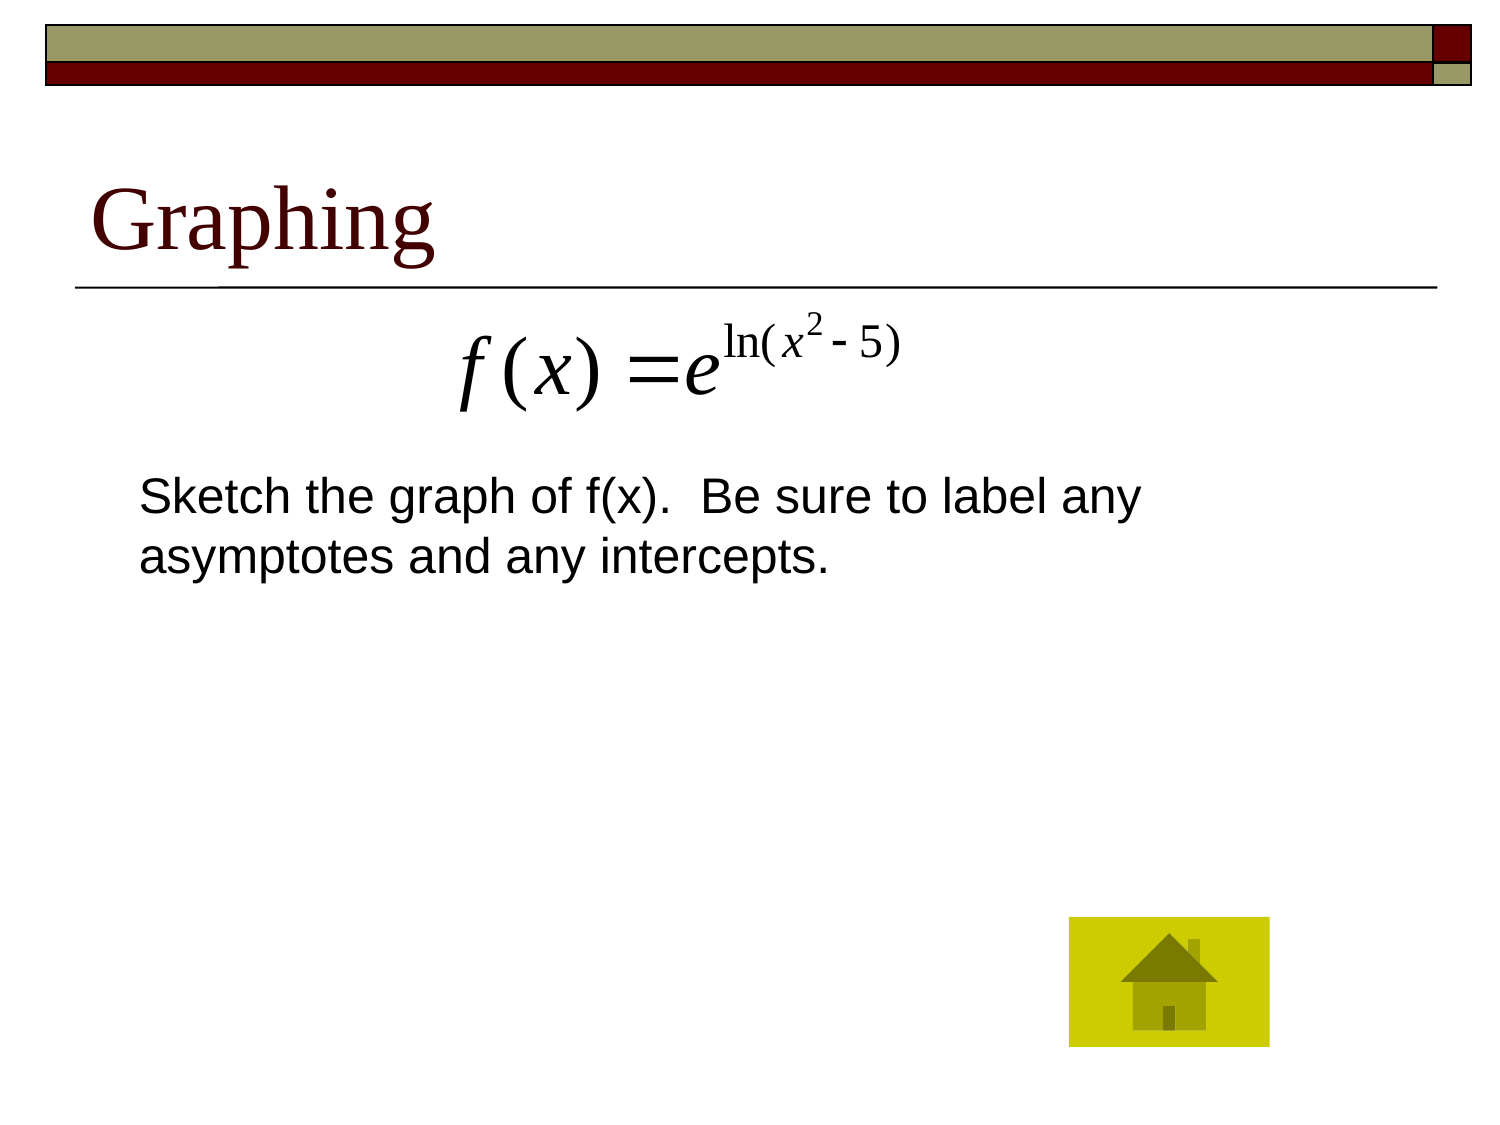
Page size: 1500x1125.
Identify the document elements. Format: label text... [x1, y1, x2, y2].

text_box [1068, 916, 1270, 1047]
title Graphing [74, 87, 1426, 276]
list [430, 290, 916, 430]
text_box Sketch the graph of f(x). Be sure to label any asymptotes and any intercepts. [123, 456, 1317, 591]
